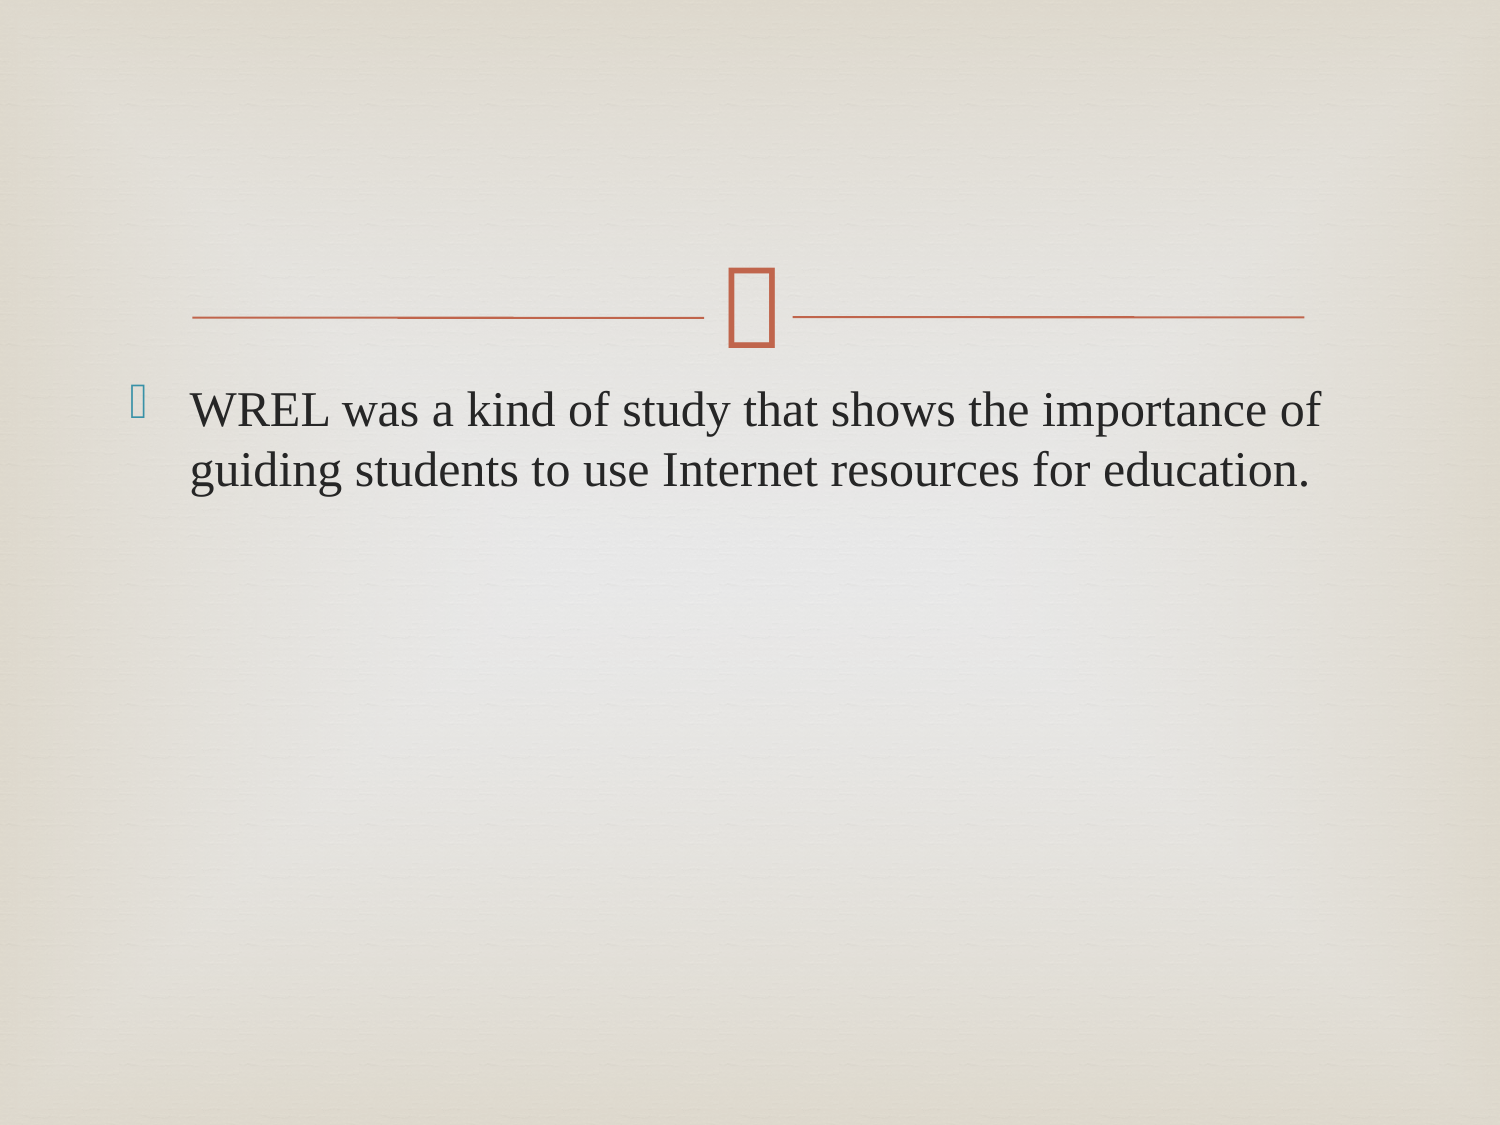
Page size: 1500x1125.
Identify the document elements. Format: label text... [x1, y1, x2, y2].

list WREL was a kind of study that shows the importance of guiding students to use Internet resources for education. [114, 368, 1386, 1005]
